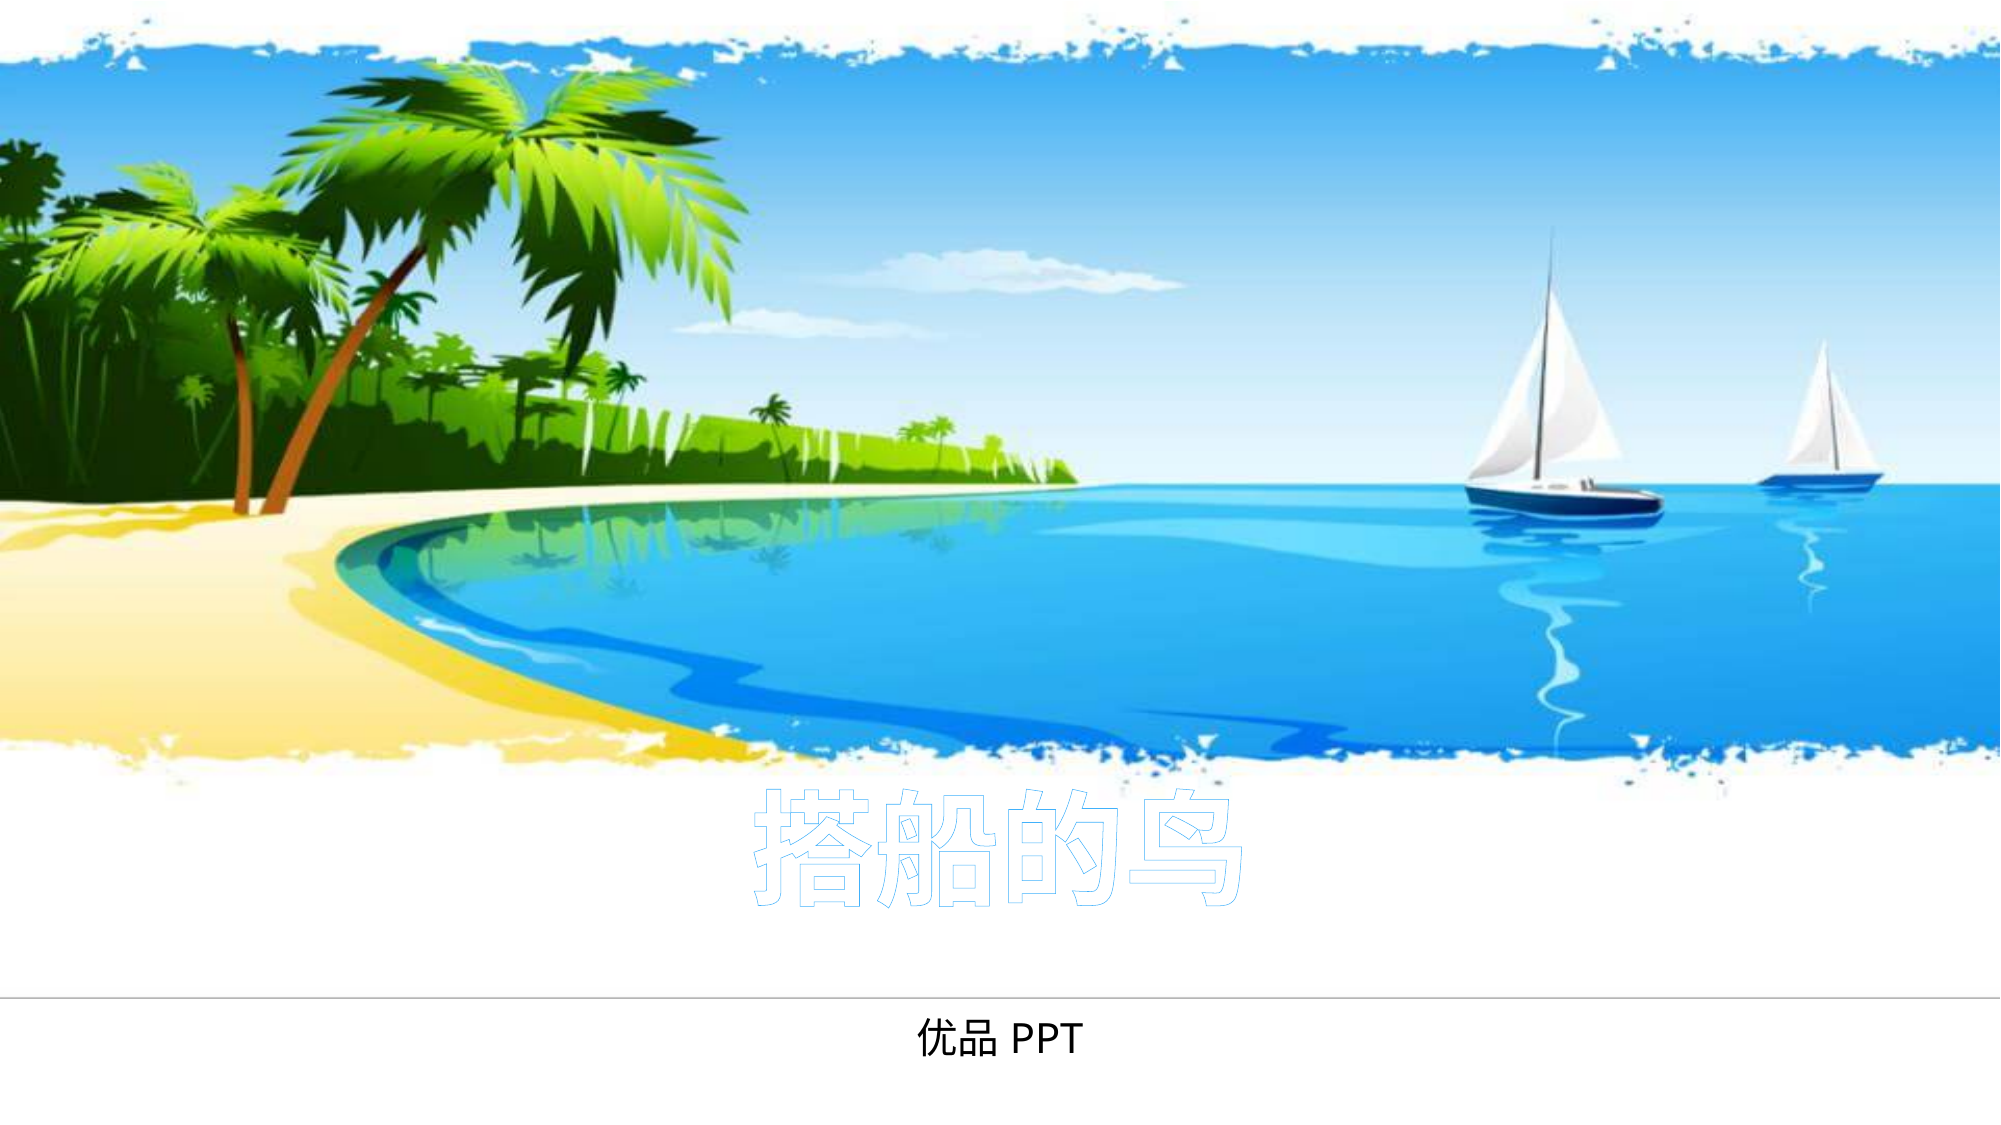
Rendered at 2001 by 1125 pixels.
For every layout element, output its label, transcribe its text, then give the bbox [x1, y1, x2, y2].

text_box 优品PPT [249, 999, 1750, 1070]
picture [0, 1, 2000, 999]
title 搭船的鸟 [248, 786, 1750, 923]
